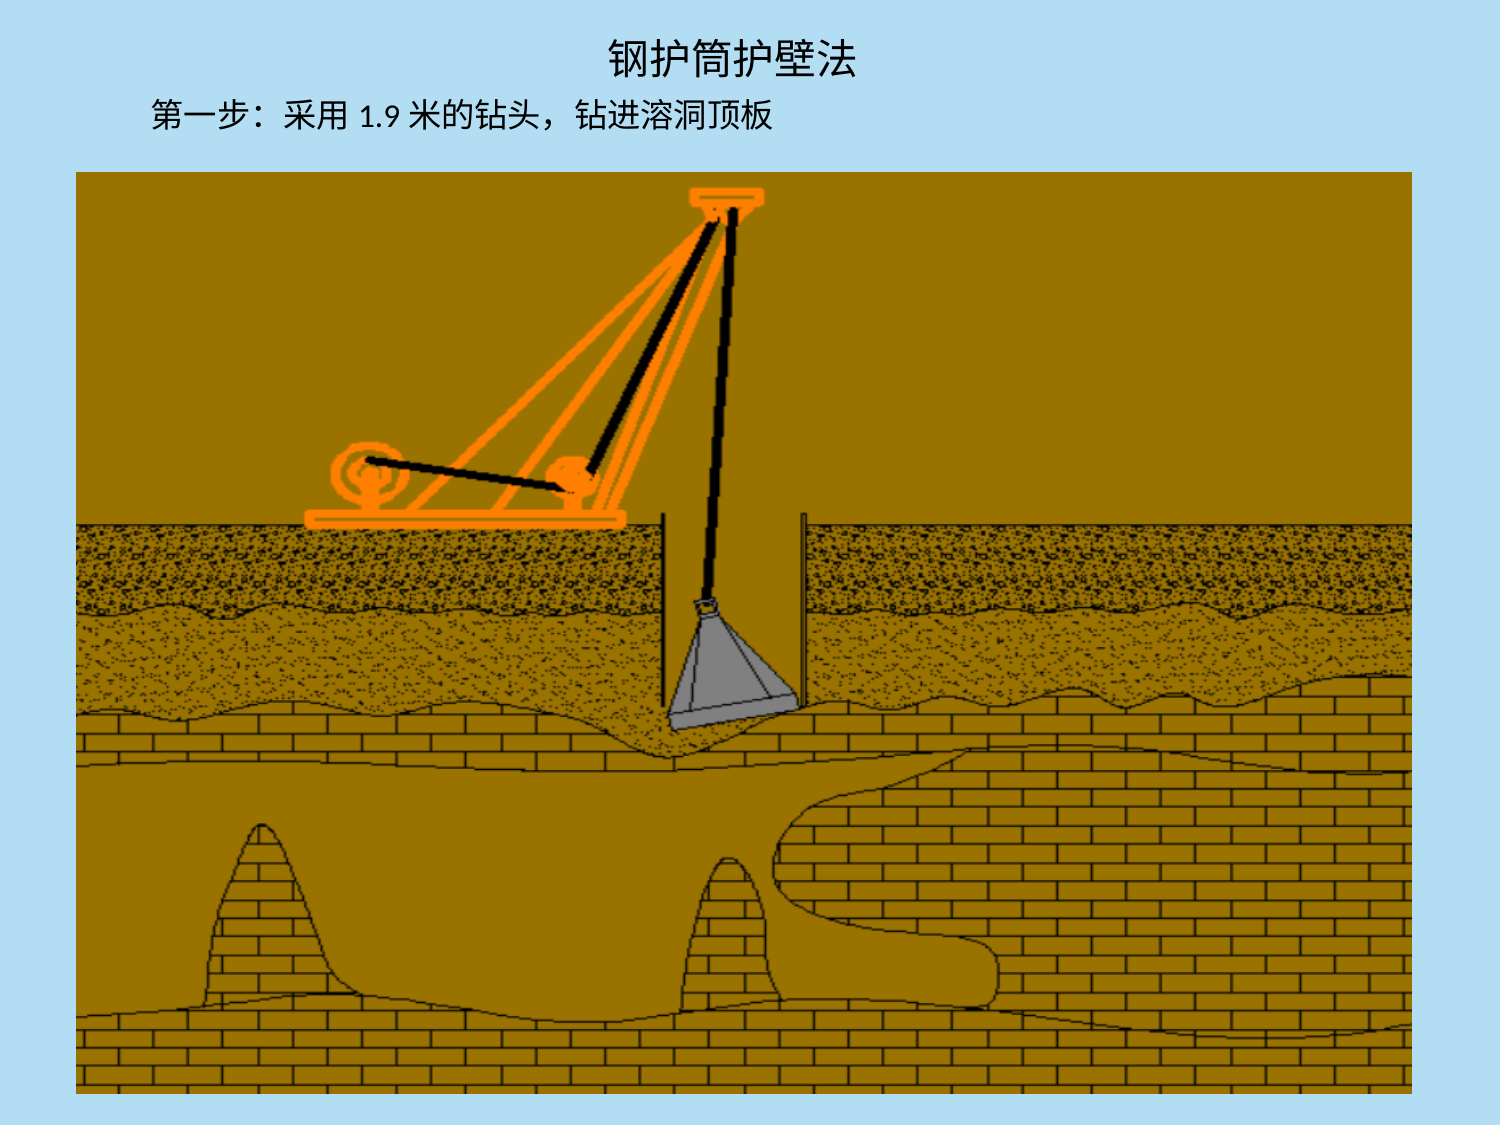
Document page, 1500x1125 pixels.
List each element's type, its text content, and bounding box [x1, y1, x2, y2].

picture [76, 172, 1412, 1094]
list 钢护筒护壁法 第一步：采用1.9米的钻头，钻进溶洞顶板 [135, 30, 1331, 150]
